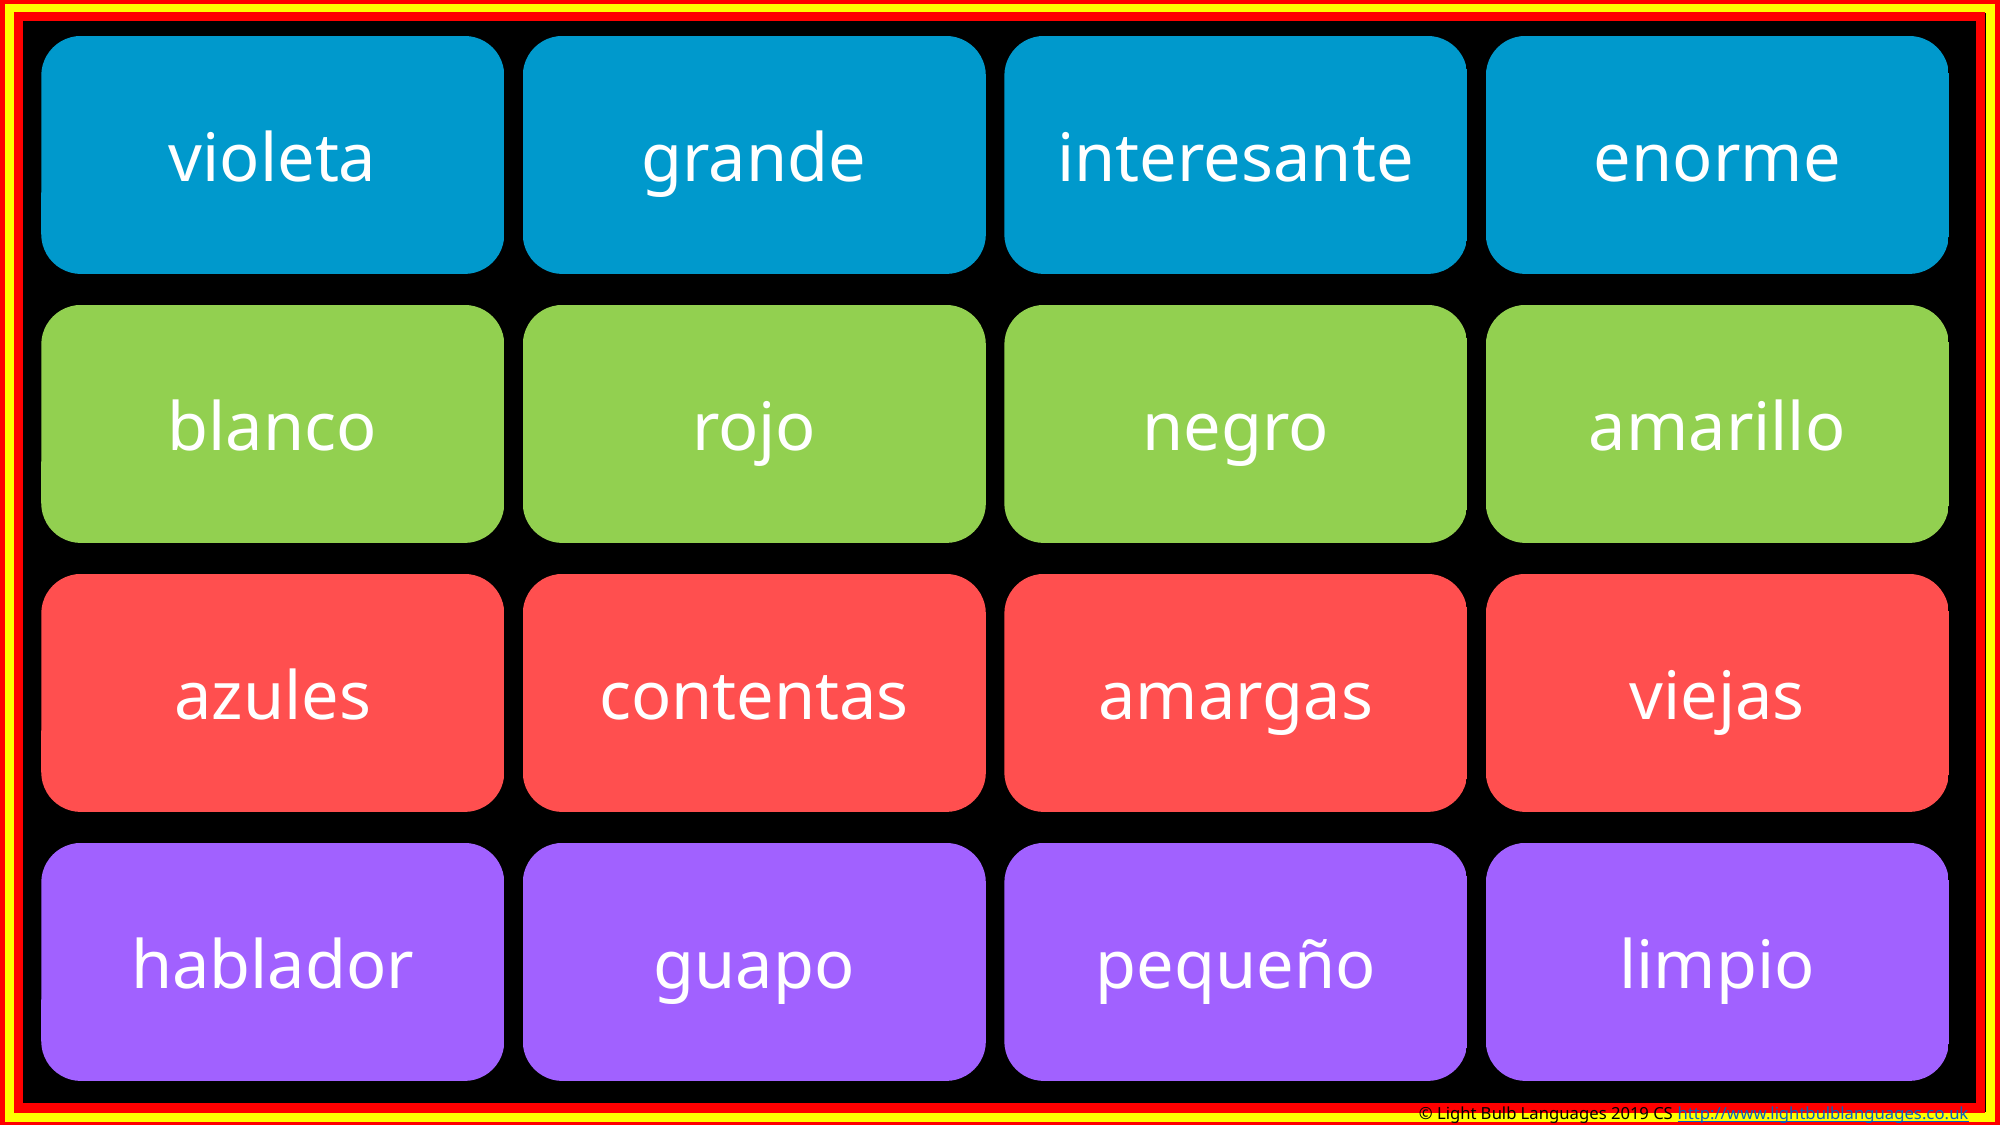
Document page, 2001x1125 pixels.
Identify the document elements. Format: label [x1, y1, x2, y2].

text_box [0, 0, 2000, 1125]
